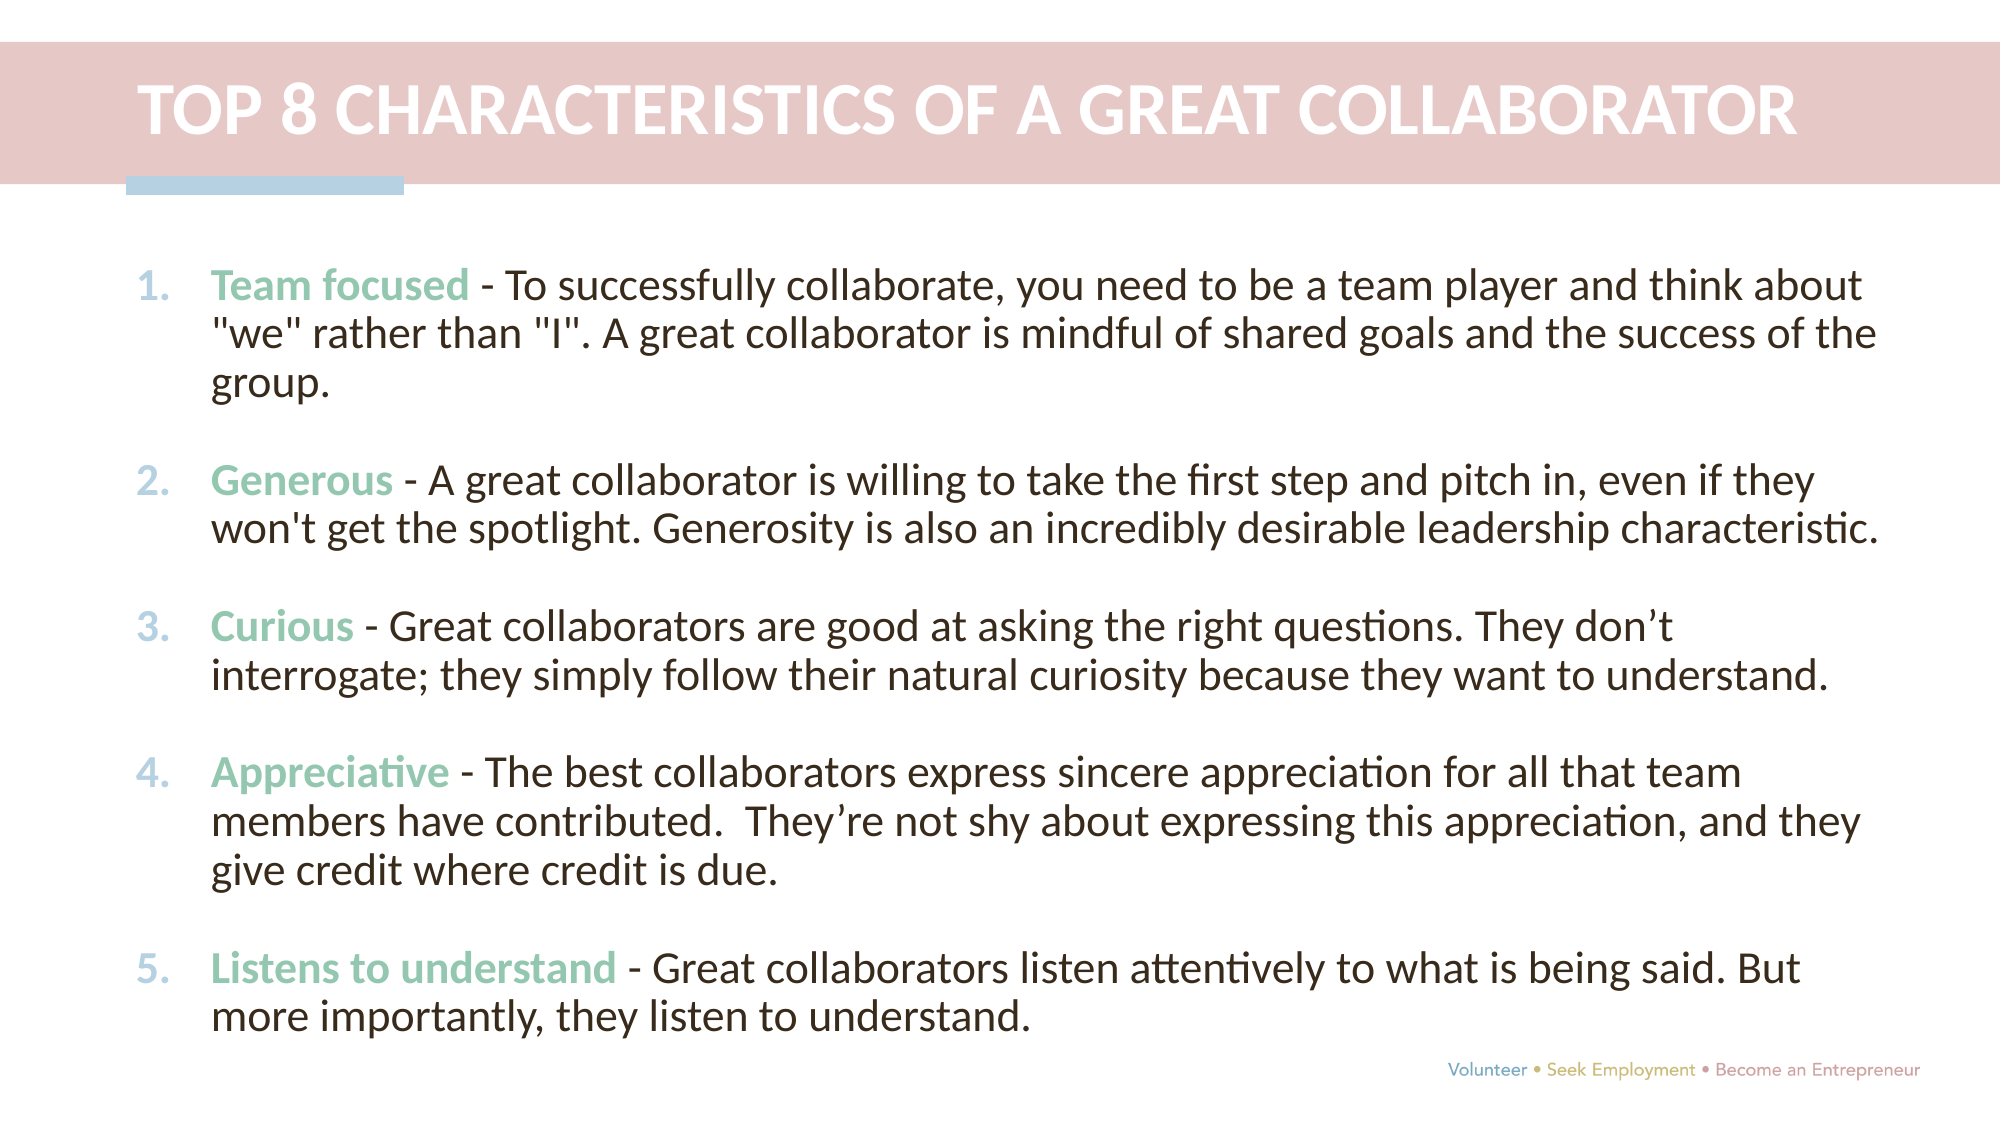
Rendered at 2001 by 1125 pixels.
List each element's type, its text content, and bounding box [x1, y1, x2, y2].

list TOP 8 CHARACTERISTICS OF A GREAT COLLABORATOR [123, 51, 1913, 170]
picture [1418, 1046, 1971, 1103]
list Team focused - To successfully collaborate, you need to be a team player and think about "we" rather than "I". A great collaborator is mindful of shared goals and the success of the group.​ Generous - A great collaborator is willing to take the first step and pitch in, even if they won't get the spotlight. Generosity is also an incredibly desirable leadership characteristic. Curious - Great collaborators are good at asking the right questions. They don’t interrogate; they simply follow their natural curiosity because they want to understand.​ Appreciative - The best collaborators express sincere appreciation for all that team members have contributed. They’re not shy about expressing this appreciation, and they give credit where credit is due. Listens to understand - Great collaborators listen attentively to what is being said. But more importantly, they listen to understand. ​ [121, 253, 1913, 1020]
